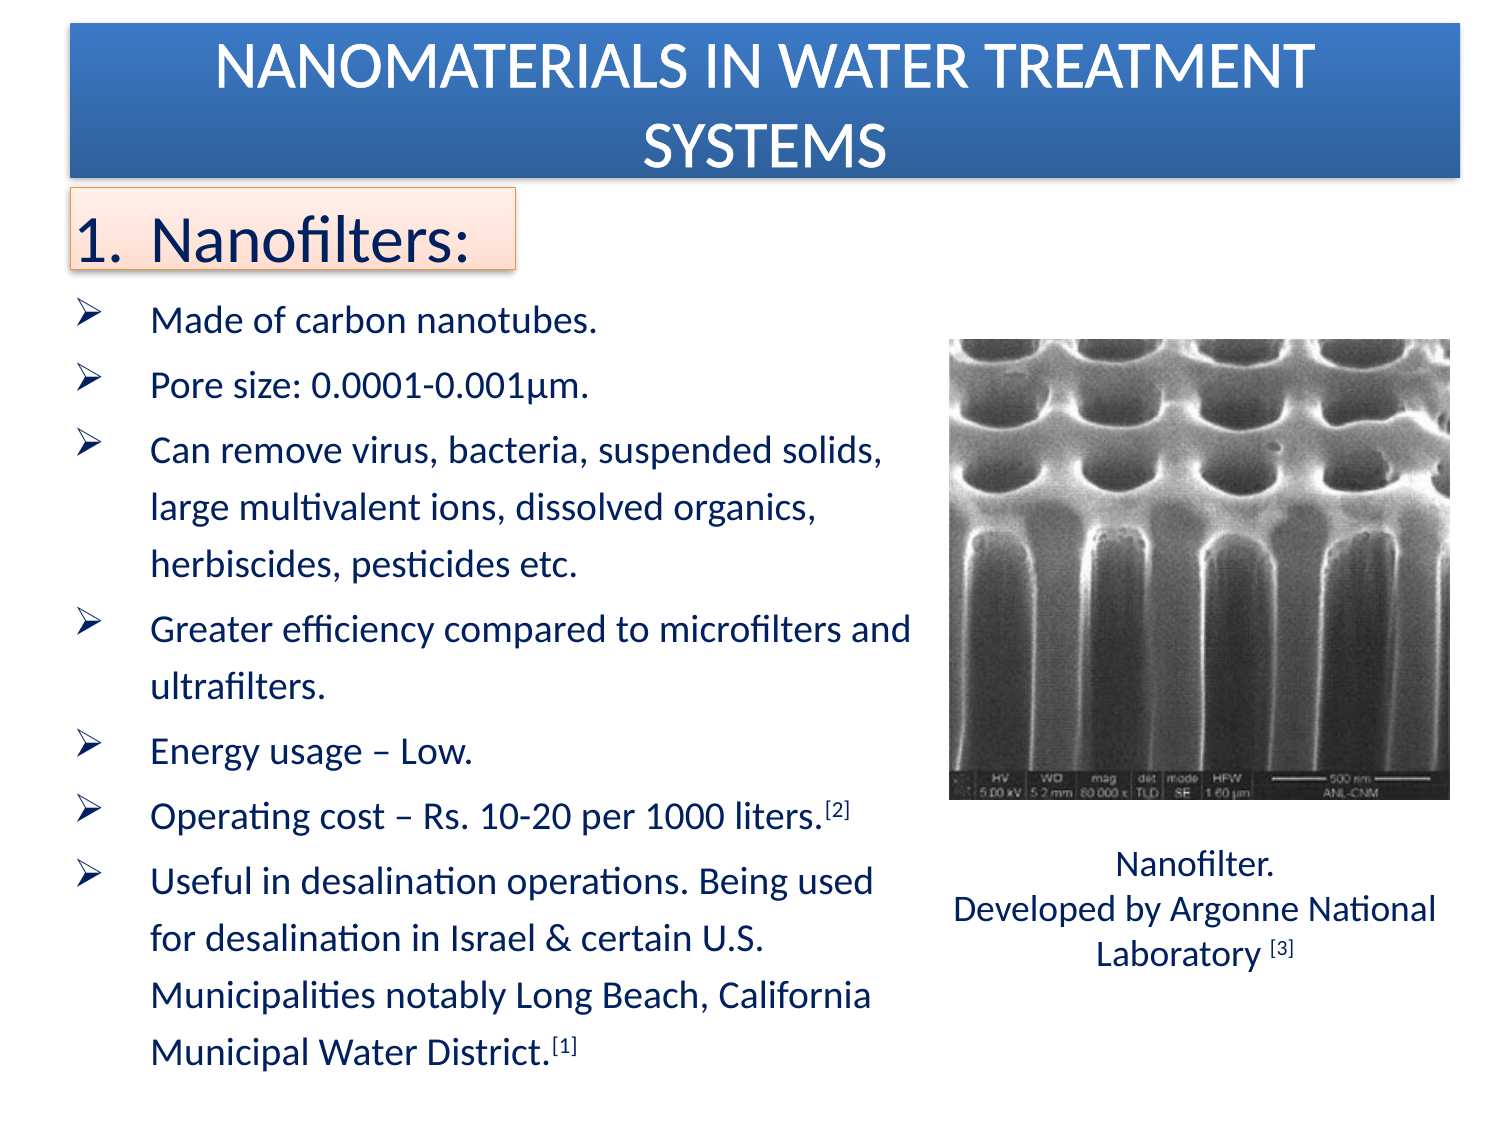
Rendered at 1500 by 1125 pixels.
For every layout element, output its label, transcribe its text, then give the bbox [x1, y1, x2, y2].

text_box Nanofilter. Developed by Argonne National Laboratory [3] [925, 831, 1465, 982]
title NANOMATERIALS IN WATER TREATMENT SYSTEMS [70, 23, 1461, 178]
list Nanofilters: Made of carbon nanotubes. Pore size: 0.0001-0.001μm. Can remove virus, bacteria, suspended solids, large multivalent ions, dissolved organics, herbiscides, pesticides etc. Greater efficiency compared to microfilters and ultrafilters. Energy usage – Low. Operating cost – Rs. 10-20 per 1000 liters.[2] Useful in desalination operations. Being used for desalination in Israel & certain U.S. Municipalities notably Long Beach, California Municipal Water District.[1] [58, 187, 933, 1102]
picture [948, 339, 1450, 800]
